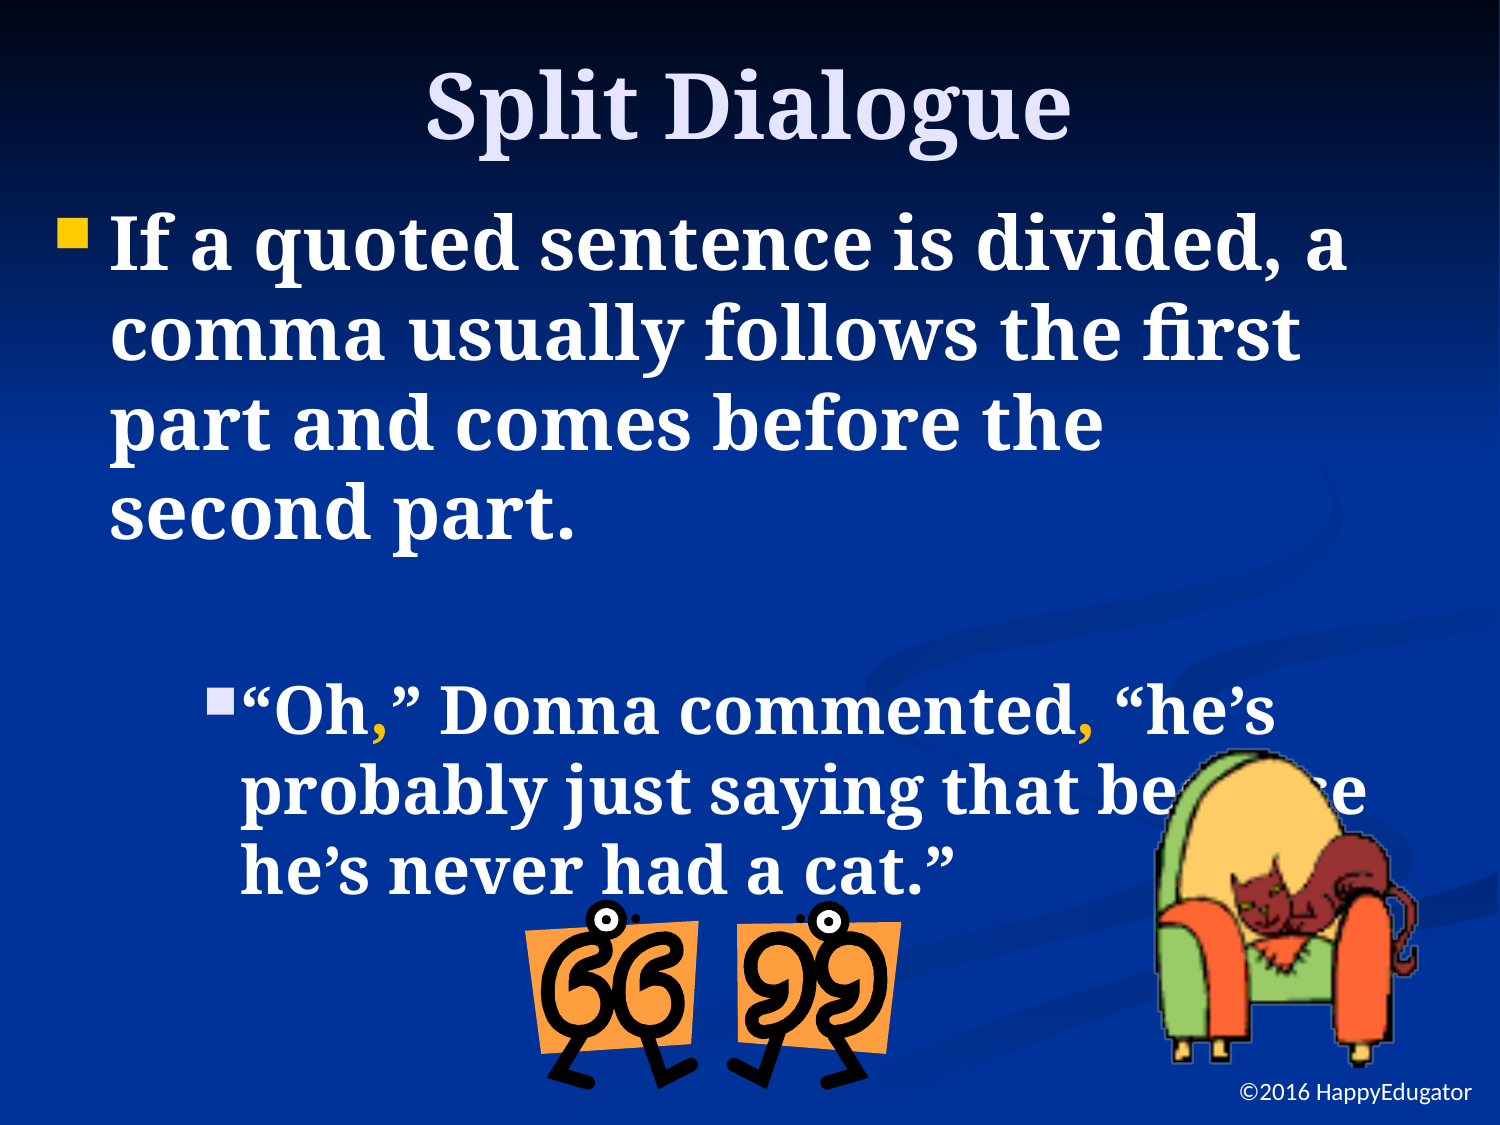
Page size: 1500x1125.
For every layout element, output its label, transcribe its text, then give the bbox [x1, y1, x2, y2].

picture [524, 899, 902, 1091]
text_box ©2016 HappyEdugator [999, 1067, 1488, 1113]
picture [1149, 740, 1471, 1068]
list If a quoted sentence is divided, a comma usually follows the first part and comes before the second part. “Oh,” Donna commented, “he’s probably just saying that because he’s never had a cat.” [37, 187, 1389, 956]
title Split Dialogue [74, 0, 1426, 206]
